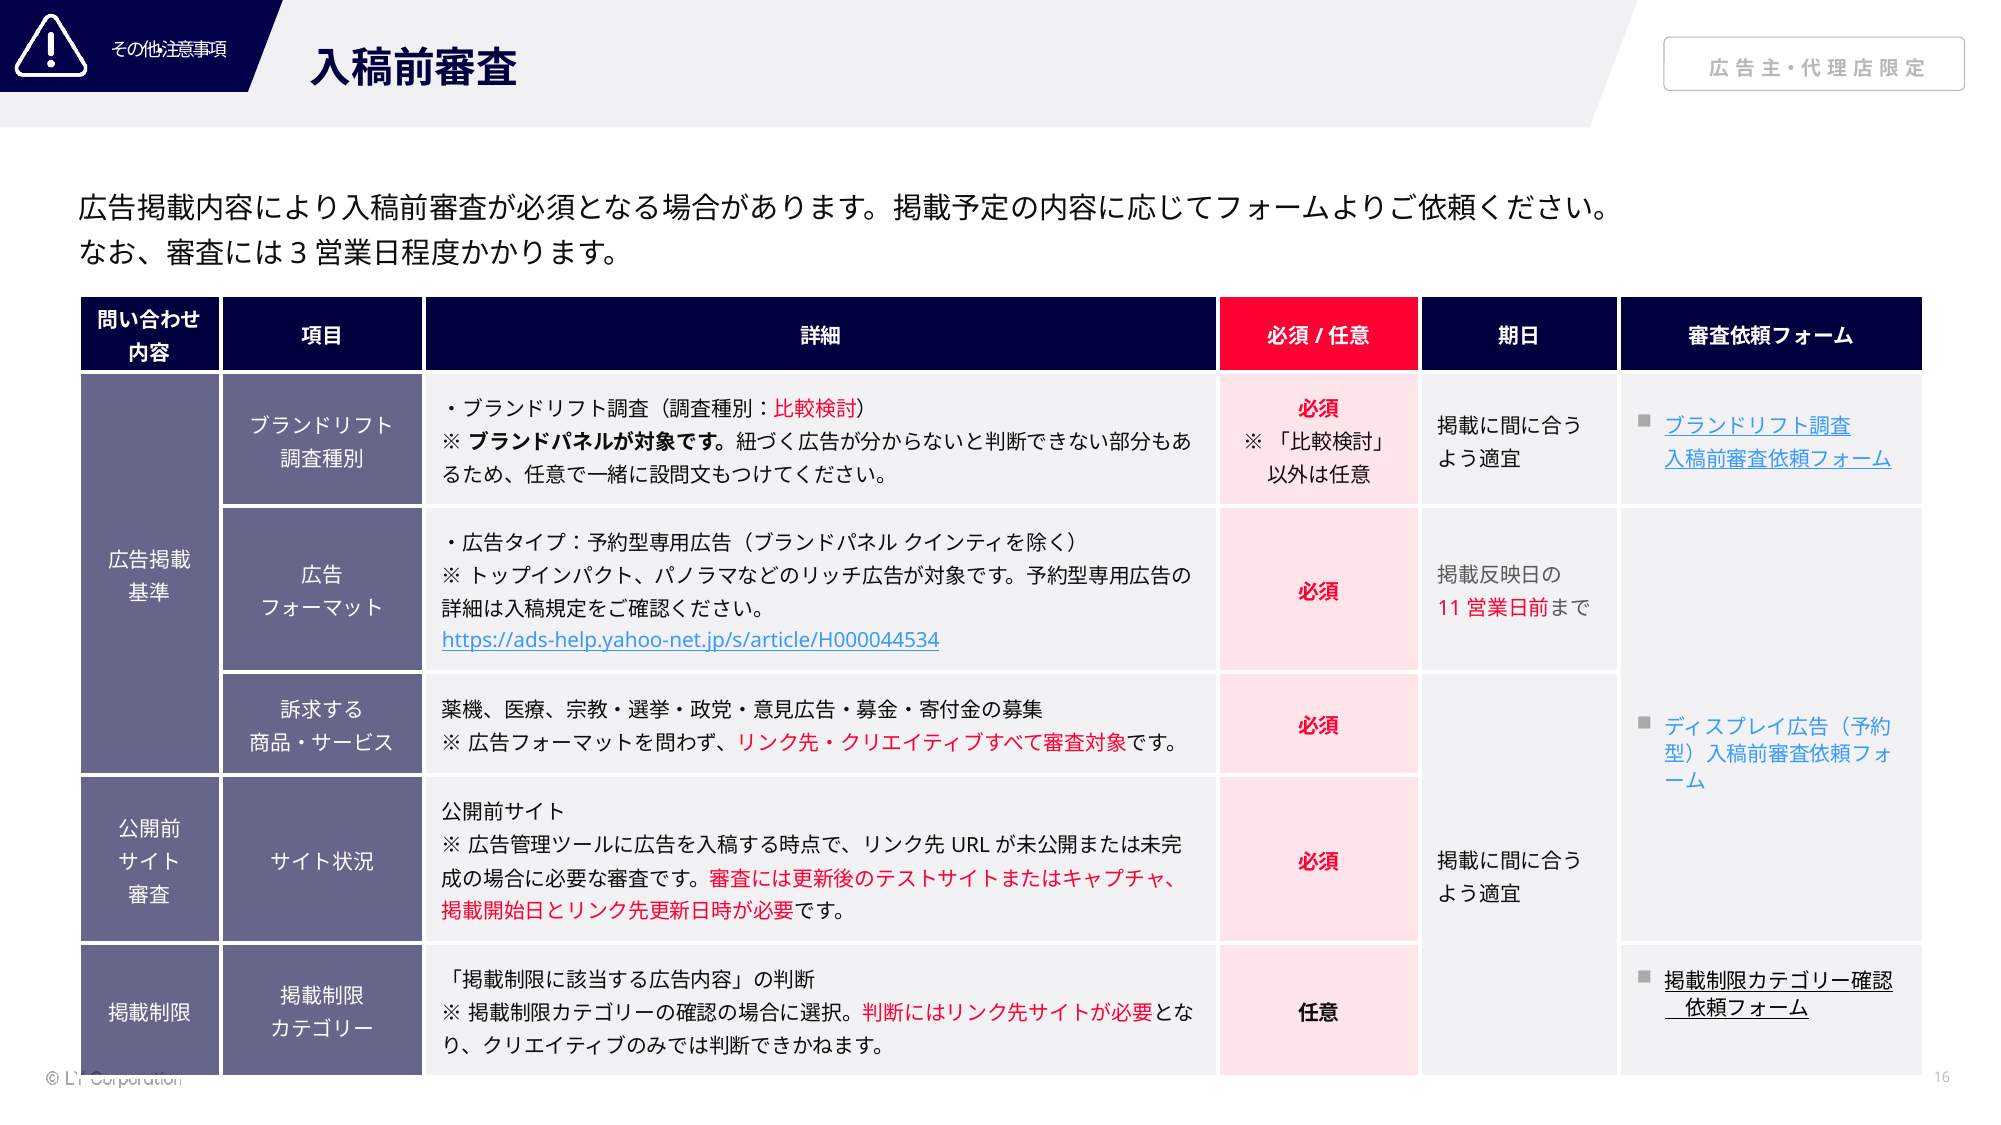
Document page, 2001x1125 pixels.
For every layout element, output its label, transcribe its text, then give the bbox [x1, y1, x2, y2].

table_header 項目 [223, 297, 422, 370]
list その他・注意事項 [97, 13, 240, 81]
table_header 審査依頼フォーム [1621, 297, 1922, 370]
table_cell 訴求する 商品・サービス [223, 674, 422, 773]
table_cell 公開前 サイト 審査 [81, 777, 219, 941]
table_cell 必須 ※「比較検討」 以外は任意 [1220, 374, 1418, 504]
table_cell 掲載に間に合うよう適宜 [1422, 374, 1617, 504]
table_header 詳細 [426, 297, 1216, 370]
table_cell 掲載に間に合うよう適宜 [1422, 674, 1617, 1075]
table_cell 薬機、医療、宗教・選挙・政党・意見広告・募金・寄付金の募集 ※広告フォーマットを問わず、リンク先・クリエイティブすべて審査対象です。 [426, 674, 1216, 773]
table_header 期日 [1422, 297, 1617, 370]
table_header 必須/任意 [1220, 297, 1418, 370]
text_box 広告掲載内容により入稿前審査が必須となる場合があります。掲載予定の内容に応じてフォームよりご依頼ください。 なお、審査には3営業日程度かかります。 [78, 178, 1922, 270]
table_cell 掲載制限 カテゴリー [223, 945, 422, 1075]
picture [46, 1071, 181, 1088]
table_cell 任意 [1220, 945, 1418, 1075]
table_cell ・広告タイプ：予約型専用広告（ブランドパネル クインティを除く） ※トップインパクト、パノラマなどのリッチ広告が対象です。予約型専用広告の詳細は入稿規定をご確認ください。 https://ads-help.yahoo-net.jp/s/article/H000044534 [426, 508, 1216, 670]
table_cell サイト状況 [223, 777, 422, 941]
table_cell 必須 [1220, 508, 1418, 670]
picture [9, 5, 92, 87]
table_cell 必須 [1220, 674, 1418, 773]
table_cell ブランドリフト調査 入稿前審査依頼フォーム [1621, 374, 1922, 504]
table_cell 掲載制限 [81, 945, 219, 1075]
table_header 問い合わせ 内容 [81, 297, 219, 370]
table_cell 掲載制限カテゴリー確認 依頼フォーム [1621, 945, 1922, 1075]
table_cell ブランドリフト 調査種別 [223, 374, 422, 504]
table_cell 広告 フォーマット [223, 508, 422, 670]
table_cell ・ブランドリフト調査（調査種別：比較検討） ※ブランドパネルが対象です。紐づく広告が分からないと判断できない部分もあるため、任意で一緒に設問文もつけてください。 [426, 374, 1216, 504]
list 入稿前審査 [309, 41, 1645, 97]
table_cell 掲載反映日の 11営業日前まで [1422, 508, 1617, 670]
table_cell 「掲載制限に該当する広告内容」の判断 ※掲載制限カテゴリーの確認の場合に選択。判断にはリンク先サイトが必要となり、クリエイティブのみでは判断できかねます。 [426, 945, 1216, 1075]
table_cell 公開前サイト ※広告管理ツールに広告を入稿する時点で、リンク先URLが未公開または未完成の場合に必要な審査です。審査には更新後のテストサイトまたはキャプチャ、掲載開始日とリンク先更新日時が必要です。 [426, 777, 1216, 941]
table_cell 広告掲載 基準 [81, 374, 219, 773]
table_cell 必須 [1220, 777, 1418, 941]
table_cell ディスプレイ広告（予約型）入稿前審査依頼フォーム [1621, 508, 1922, 941]
